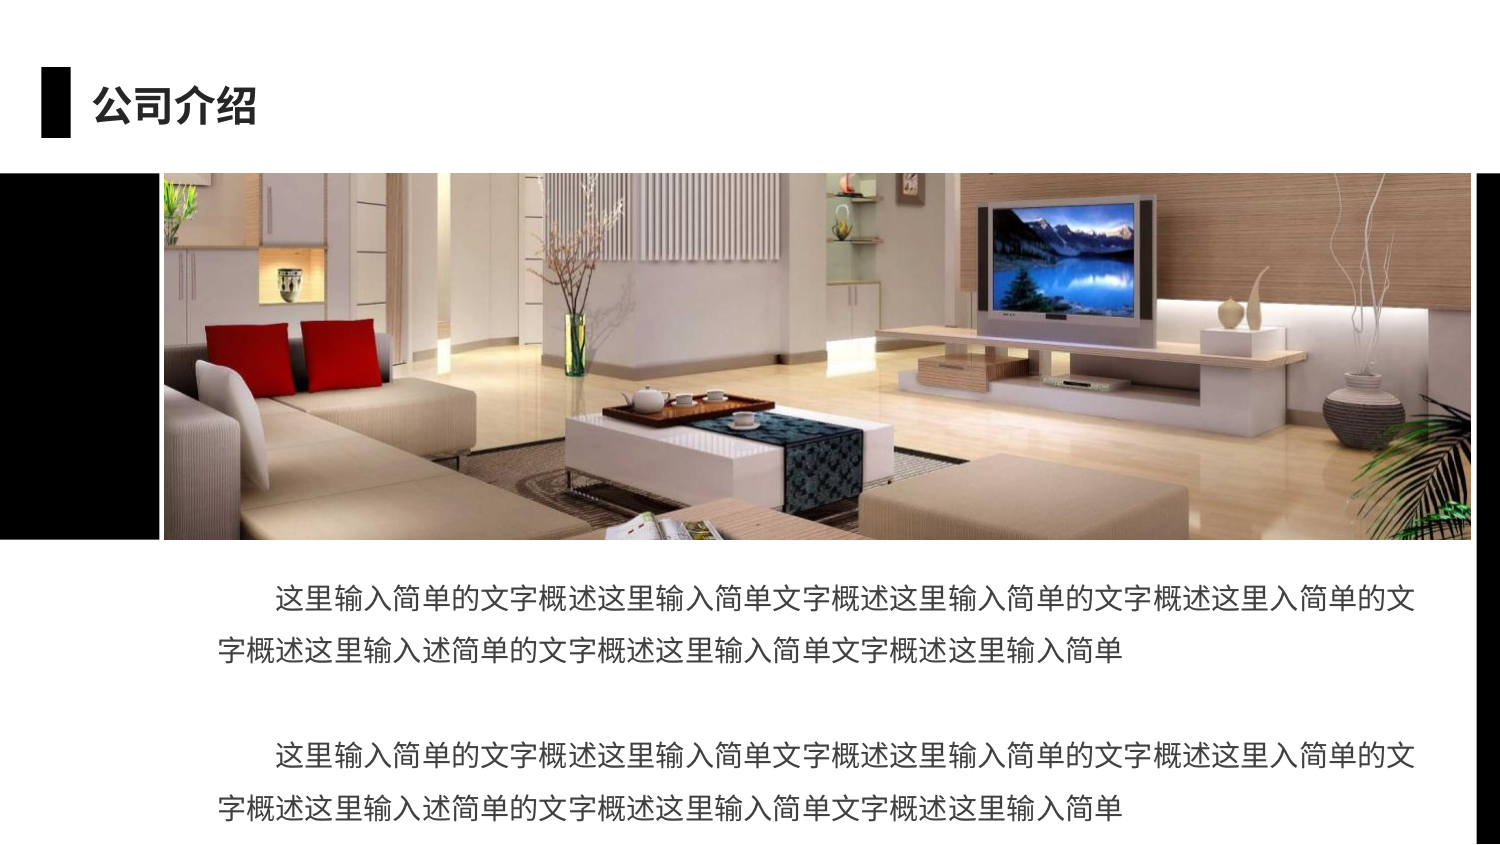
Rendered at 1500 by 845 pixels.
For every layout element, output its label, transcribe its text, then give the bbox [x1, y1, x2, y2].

text_box [0, 172, 160, 541]
text_box 这里输入简单的文字概述这里输入简单文字概述这里输入简单的文字概述这里入简单的文字概述这里输入述简单的文字概述这里输入简单文字概述这里输入简单 这里输入简单的文字概述这里输入简单文字概述这里输入简单的文字概述这里入简单的文字概述这里输入述简单的文字概述这里输入简单文字概述这里输入简单 [202, 555, 1433, 833]
picture [164, 173, 1471, 540]
text_box [40, 66, 72, 139]
text_box [1476, 172, 1500, 844]
text_box 公司介绍 [76, 72, 274, 138]
